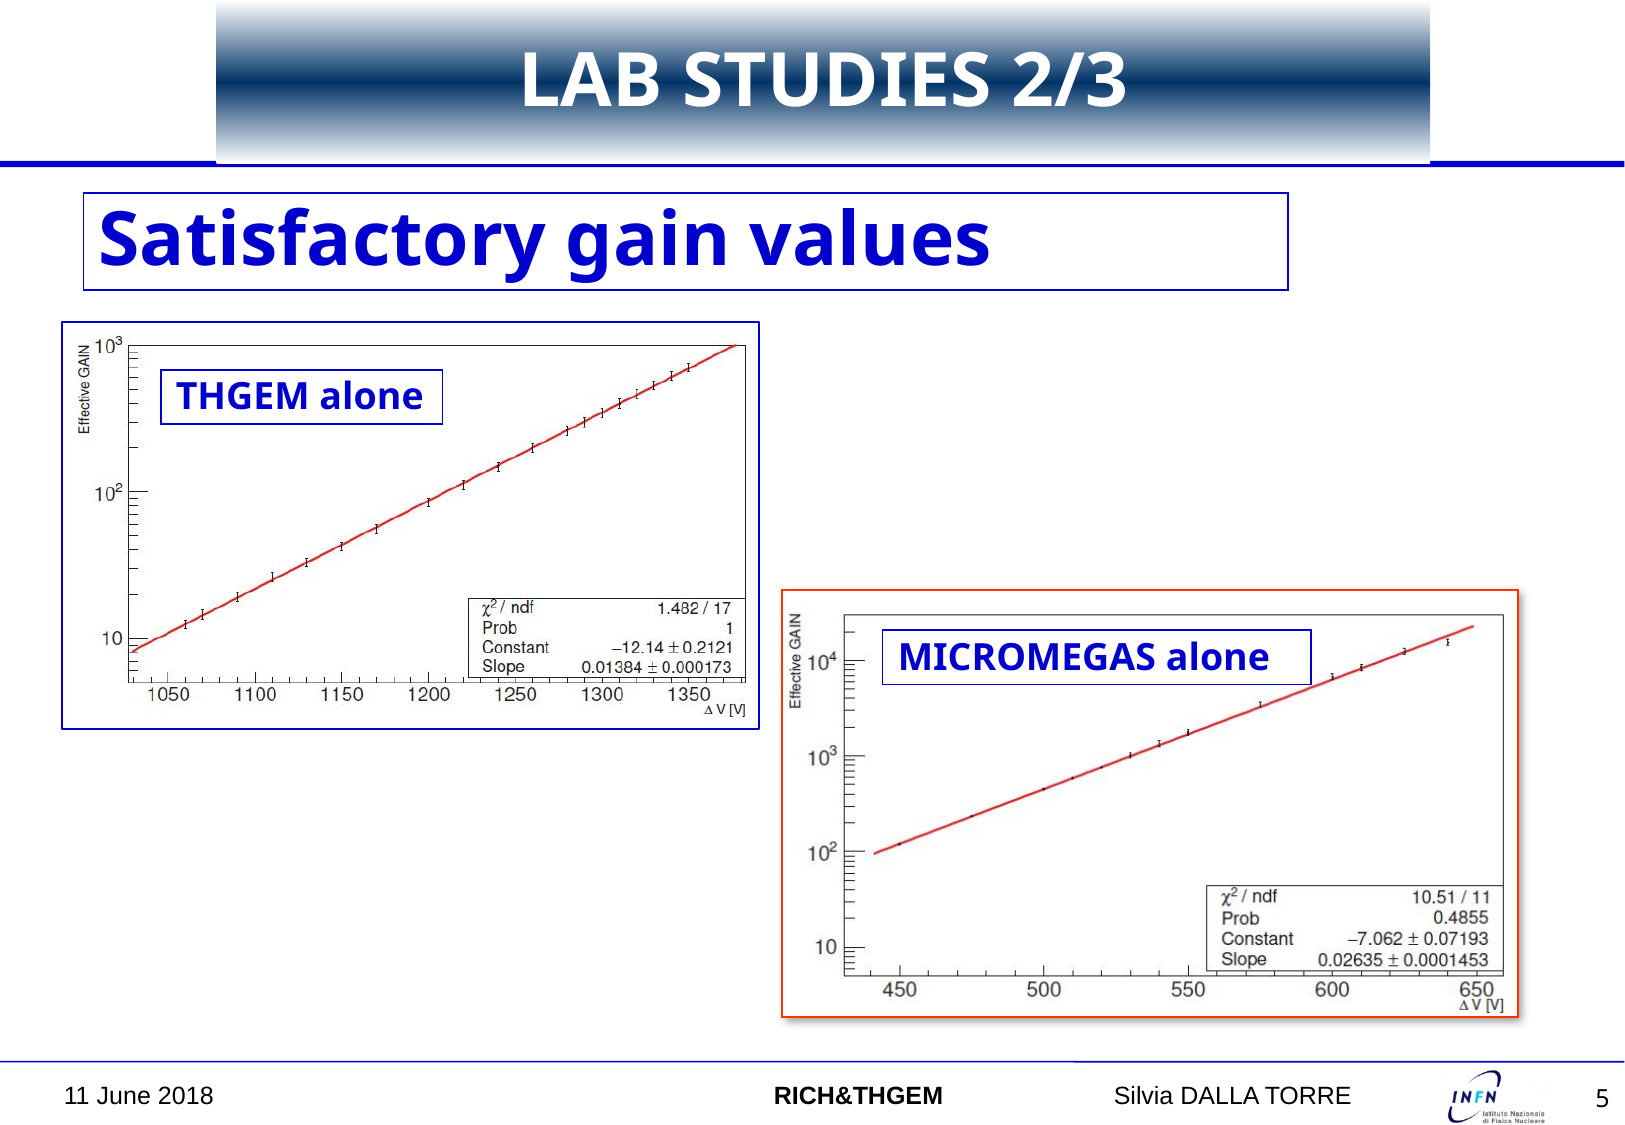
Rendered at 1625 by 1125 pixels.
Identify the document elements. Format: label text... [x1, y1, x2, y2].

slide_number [48, 1095, 1431, 1125]
picture [1445, 1068, 1546, 1125]
picture [782, 590, 1517, 1016]
list Satisfactory gain values [83, 192, 1289, 291]
title LAB STUDIES 2/3 [216, 1, 1431, 164]
picture [62, 322, 759, 729]
